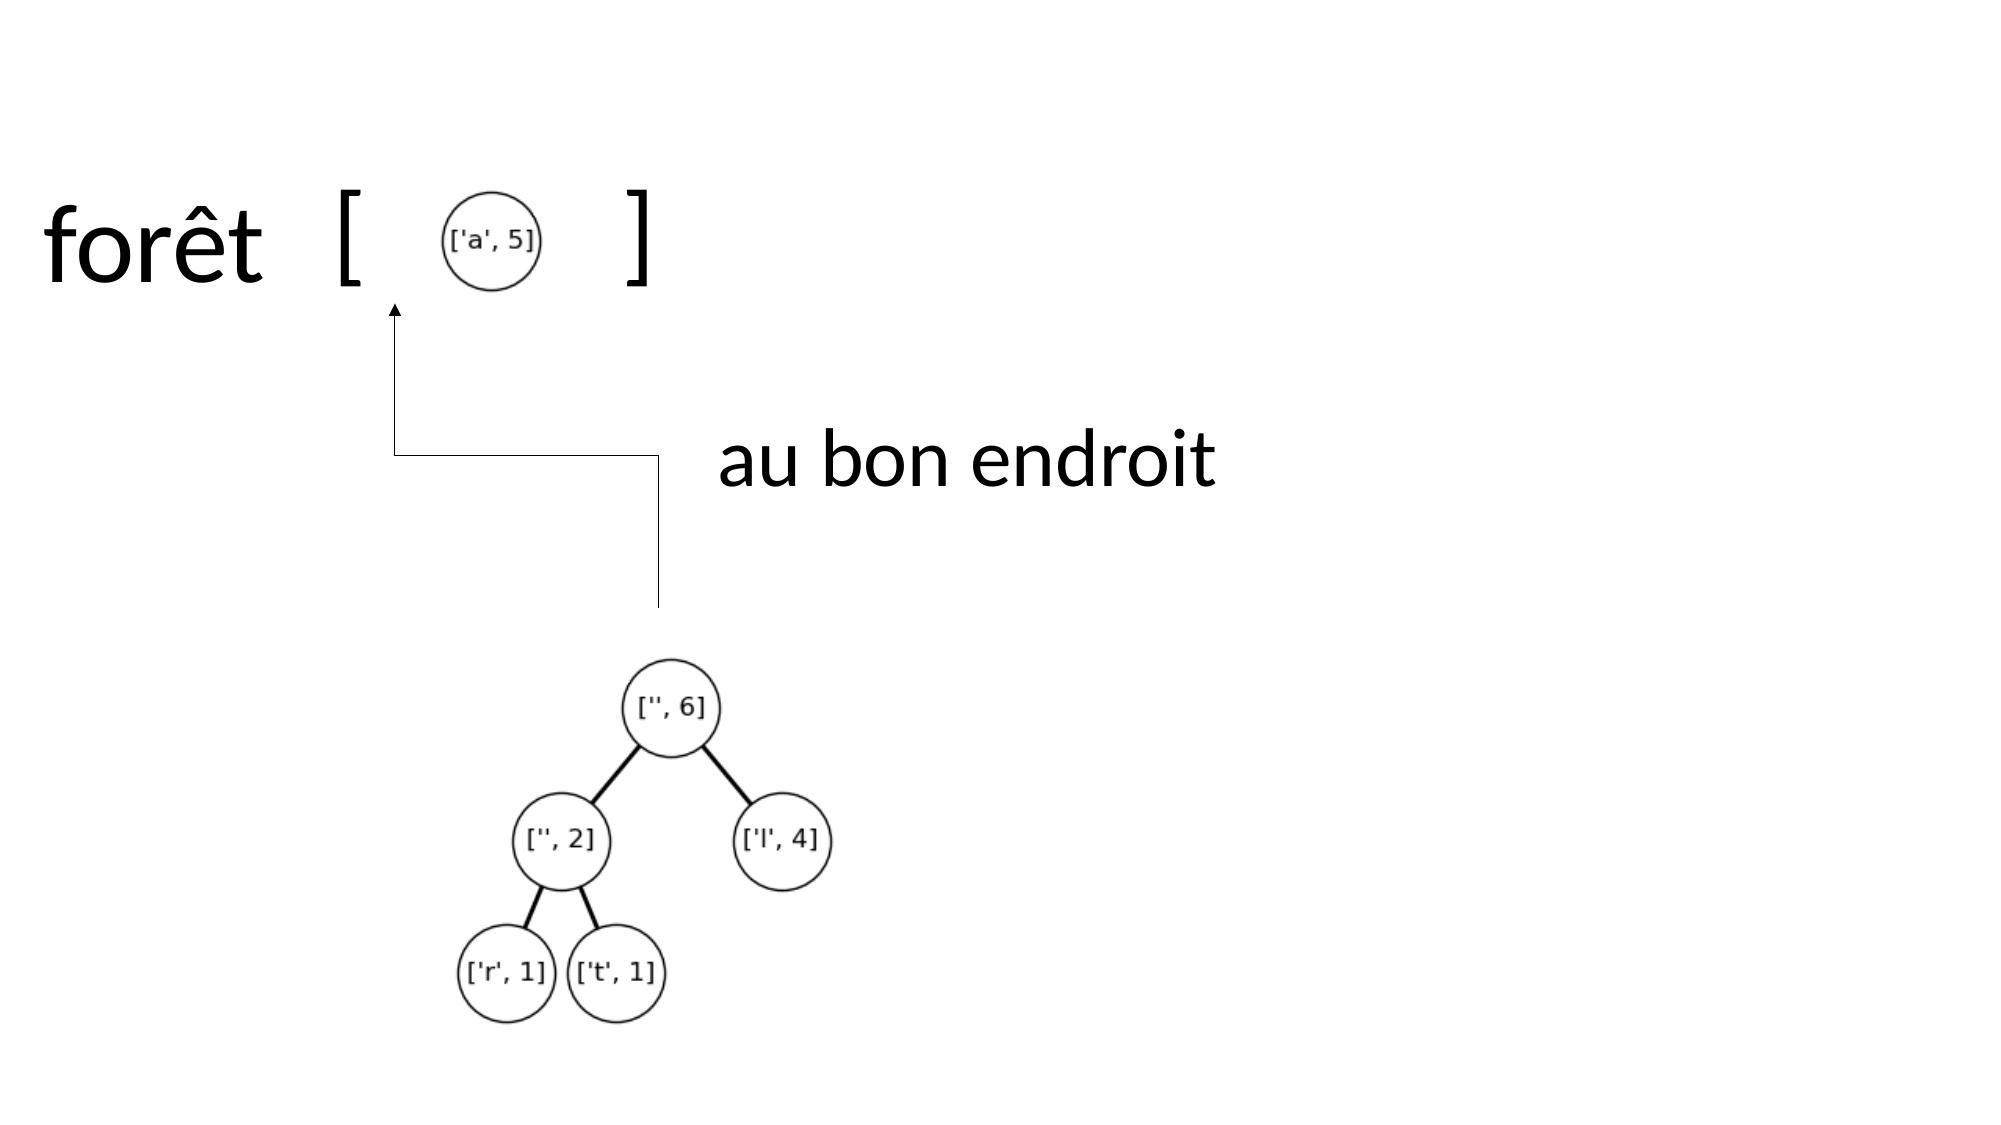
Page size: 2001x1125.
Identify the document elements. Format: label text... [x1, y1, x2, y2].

text_box [ ] [317, 151, 1683, 302]
text_box au bon endroit [702, 395, 1715, 511]
text_box forêt [28, 162, 332, 313]
picture [414, 167, 554, 304]
picture [439, 639, 840, 1039]
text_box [374, 324, 679, 588]
